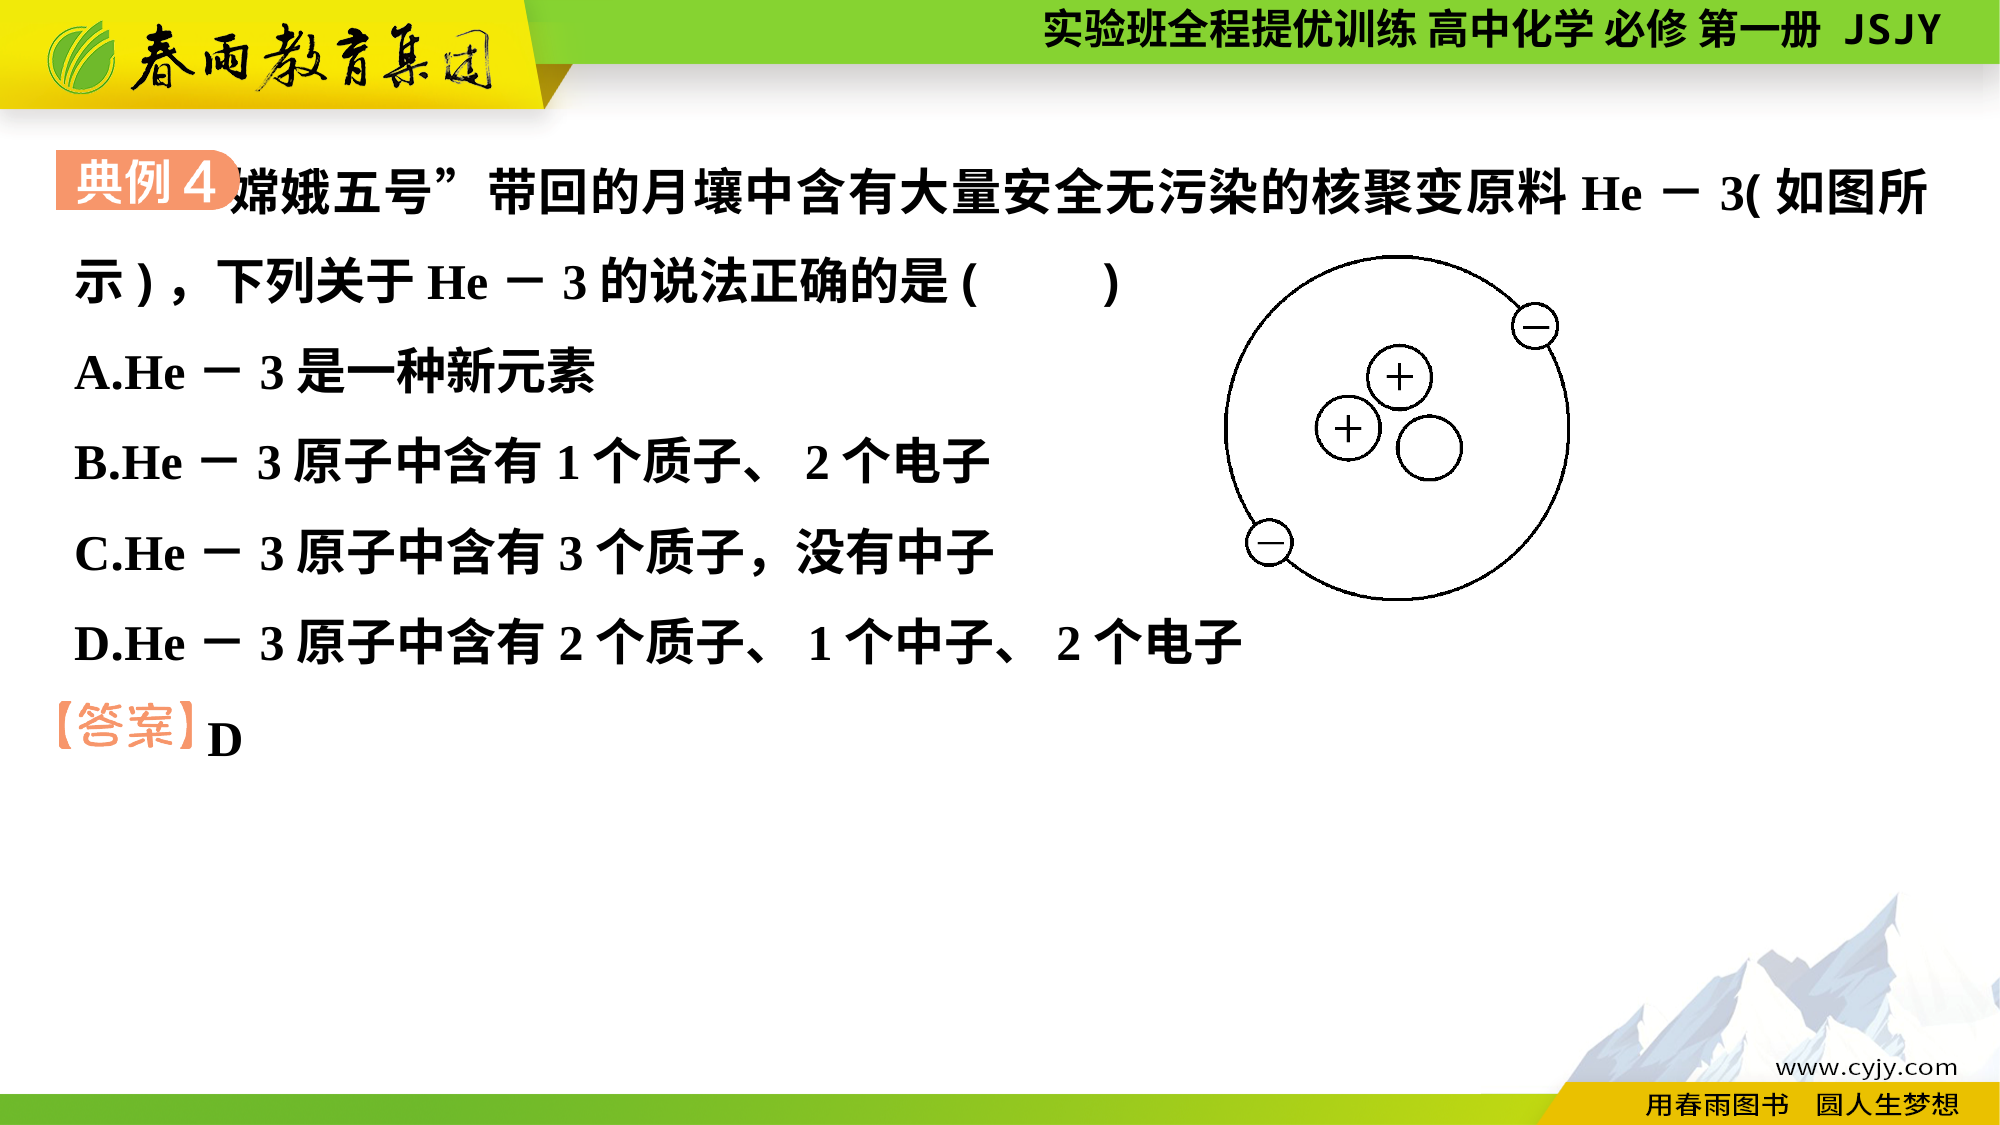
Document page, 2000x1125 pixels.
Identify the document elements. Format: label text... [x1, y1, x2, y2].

text_box D [54, 668, 1939, 774]
picture [0, 0, 2000, 1125]
list “嫦娥五号”带回的月壤中含有大量安全无污染的核聚变原料He－3(如图所示)，下列关于He－3的说法正确的是( ) A.He－3是一种新元素 B.He－3原子中含有1个质子、2个电子 C.He－3原子中含有3个质子，没有中子 D.He－3原子中含有2个质子、1个中子、2个电子 [59, 122, 1944, 672]
